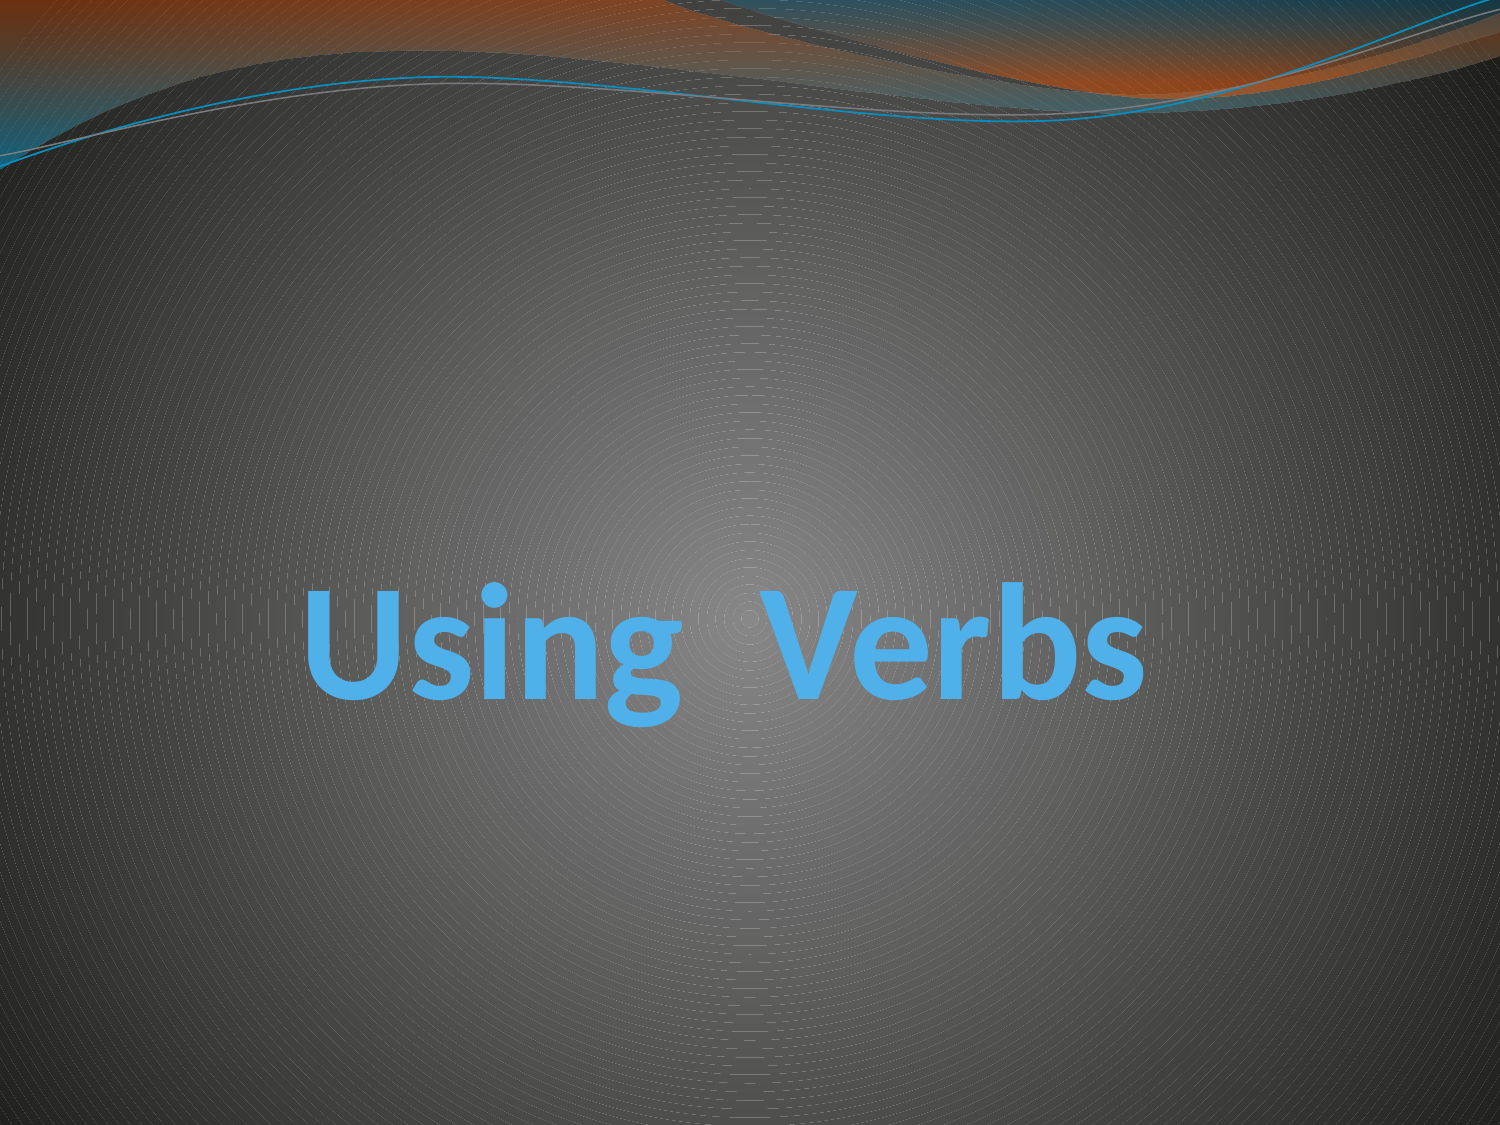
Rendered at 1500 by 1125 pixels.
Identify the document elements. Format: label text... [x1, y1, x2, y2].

title Using Verbs [100, 432, 1389, 733]
